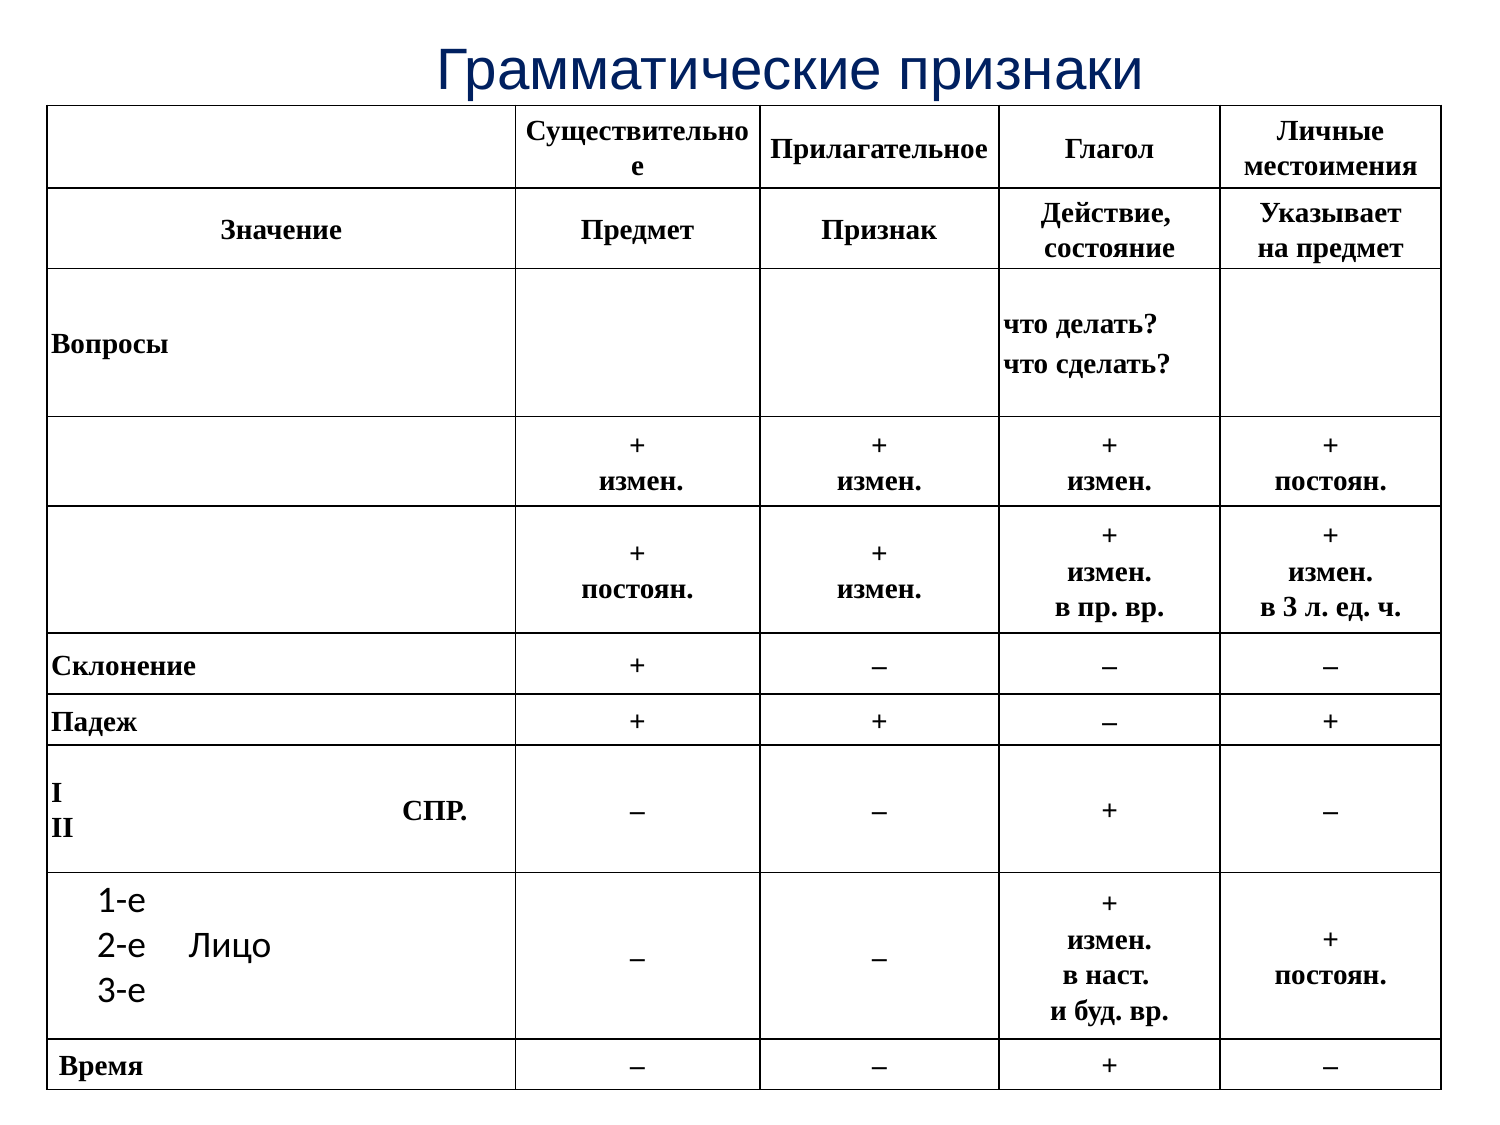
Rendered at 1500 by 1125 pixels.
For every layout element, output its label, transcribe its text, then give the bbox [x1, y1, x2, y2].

table_cell + постоян. [1221, 417, 1440, 505]
table_cell – [761, 1040, 998, 1089]
table_cell – [1221, 746, 1440, 872]
table_cell + измен. [761, 507, 998, 632]
table_cell + [761, 695, 998, 744]
table_cell – [761, 873, 998, 1038]
table_cell что делать? что сделать? [1000, 269, 1219, 416]
table_header Глагол [1000, 106, 1219, 187]
table_header Прилагательное [761, 109, 998, 187]
table_cell + постоян. [1221, 873, 1440, 1038]
table_cell – [1221, 634, 1440, 693]
table_cell + [1221, 695, 1440, 744]
table_header Личные местоимения [1221, 106, 1440, 187]
table_cell + измен. [761, 417, 998, 505]
table_cell СПР. [391, 746, 515, 872]
table_cell – [516, 746, 759, 872]
table_cell [761, 269, 998, 416]
table_cell + [516, 634, 759, 693]
table_cell [48, 507, 515, 632]
table_cell I II [48, 746, 391, 872]
table_cell + измен. [516, 417, 759, 505]
text_box 1-е 2-е Лицо 3-е [82, 867, 317, 1062]
table_header [48, 106, 515, 187]
table_cell – [1221, 1040, 1440, 1089]
table_header Существительное [516, 109, 759, 187]
table_cell + измен. [1000, 417, 1219, 505]
table_cell – [1000, 634, 1219, 693]
table_cell [1221, 269, 1440, 416]
table_cell Действие, состояние [1000, 189, 1219, 268]
table_cell Признак [761, 189, 998, 268]
table_cell – [516, 1040, 759, 1089]
table_cell Вопросы [48, 269, 515, 416]
table_cell Значение [48, 189, 515, 268]
table_cell Предмет [516, 189, 759, 268]
table_cell + измен. в пр. вр. [1000, 507, 1219, 632]
table_cell + измен. в 3 л. ед. ч. [1221, 507, 1440, 632]
table_cell + постоян. [516, 507, 759, 632]
table_cell – [761, 634, 998, 693]
table_cell + [516, 695, 759, 744]
text_box Грамматические признаки [421, 23, 1196, 109]
table_cell Падеж [48, 695, 515, 744]
table_cell – [1000, 695, 1219, 744]
table_cell + [1000, 1040, 1219, 1089]
table_cell Указывает на предмет [1221, 189, 1440, 268]
table_cell – [761, 746, 998, 872]
table_cell + измен. в наст. и буд. вр. [1000, 873, 1219, 1038]
table_cell + [1000, 746, 1219, 872]
table_cell Склонение [48, 634, 515, 693]
table_cell Время [48, 1040, 515, 1089]
table_cell [516, 269, 759, 416]
table_cell – [516, 873, 759, 1038]
table_cell [48, 873, 82, 1038]
table_cell [317, 873, 515, 1038]
table_cell [48, 417, 515, 505]
